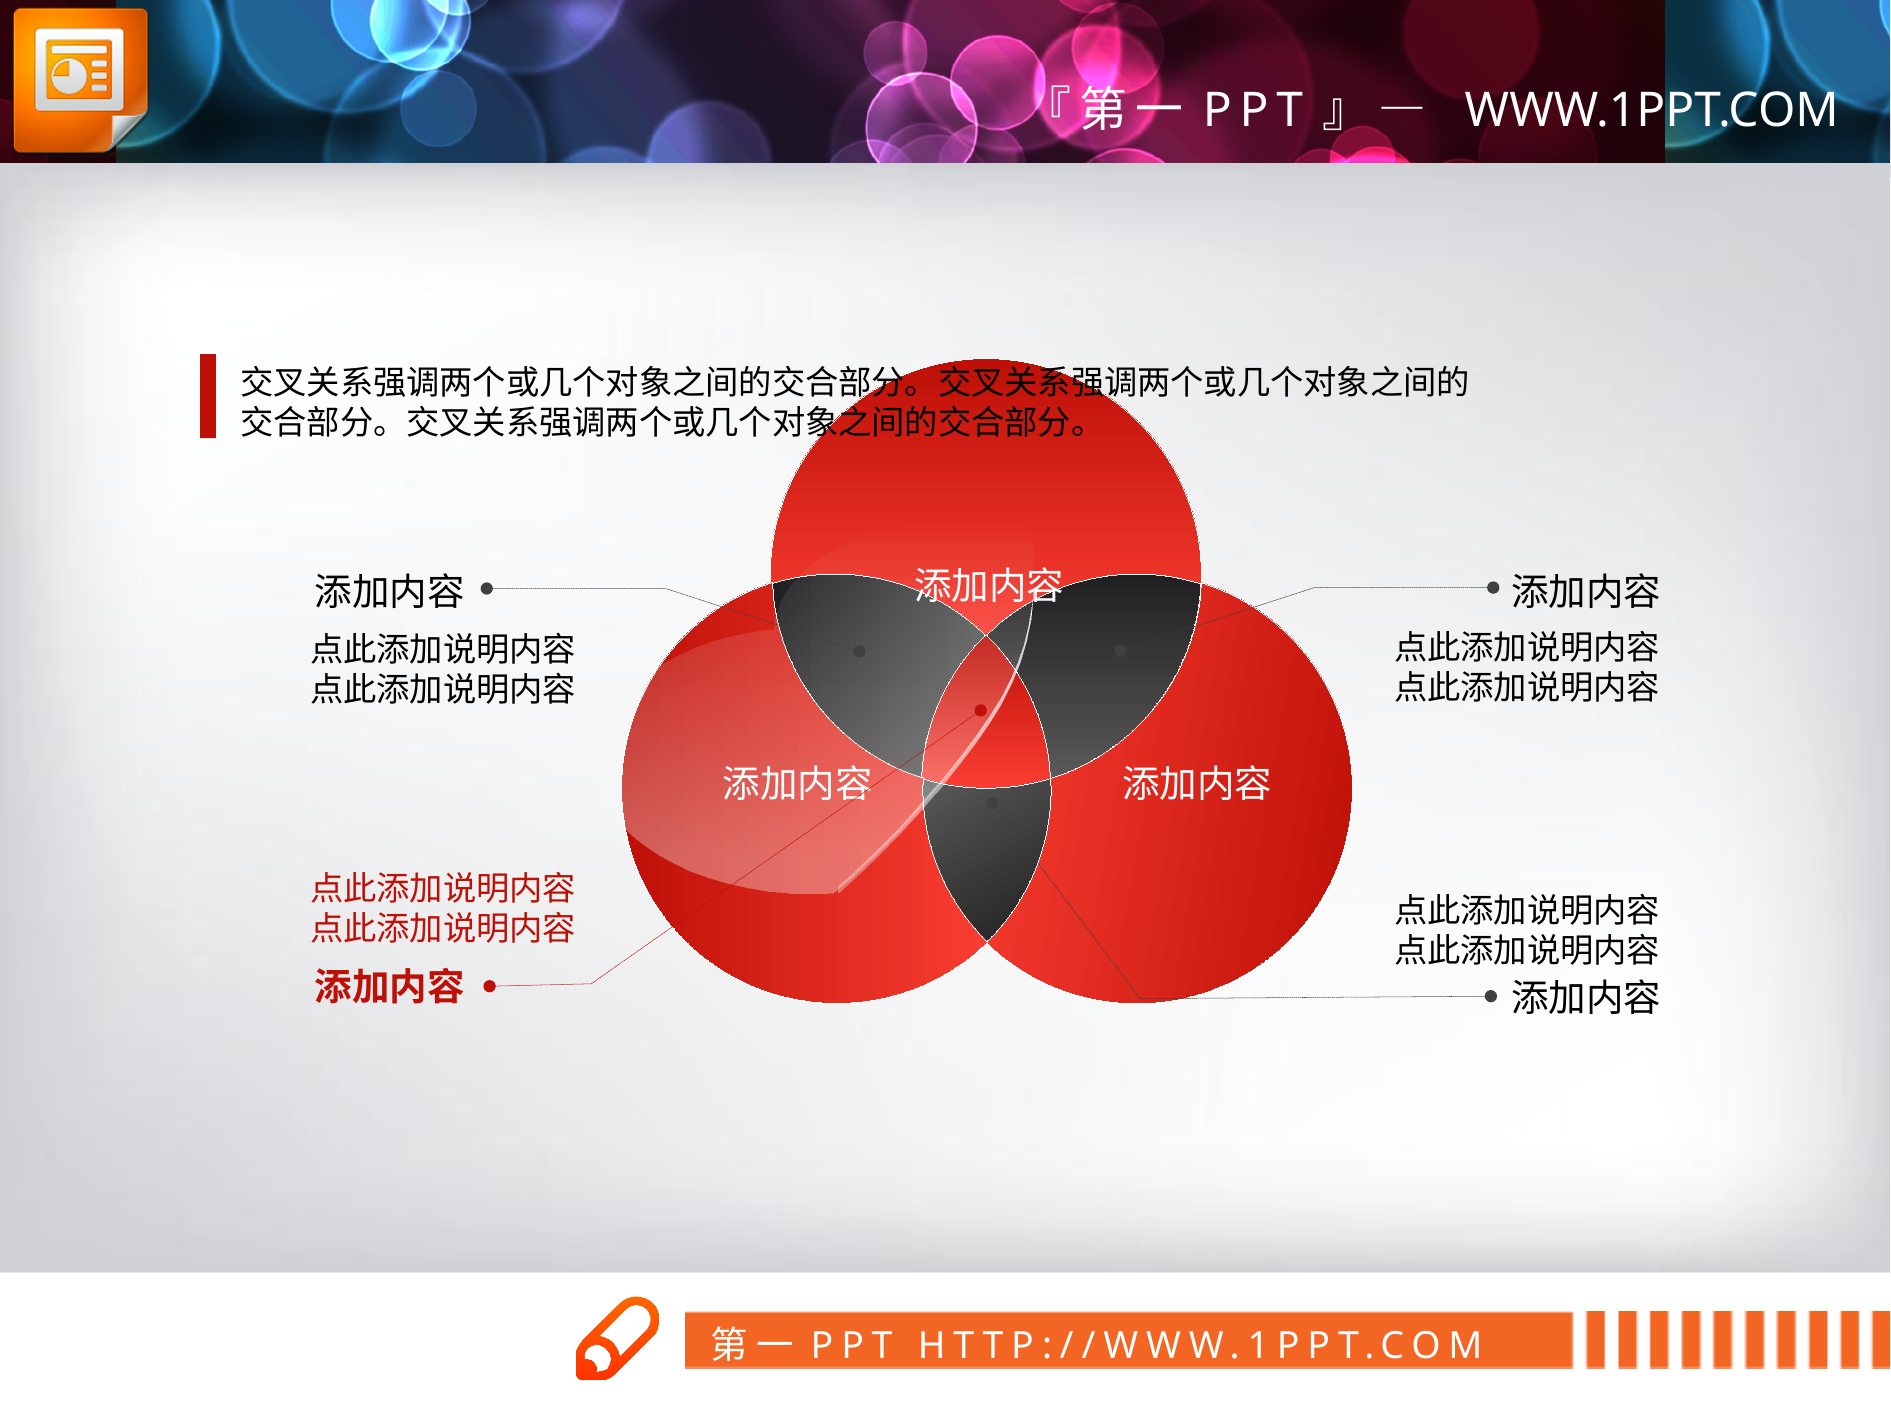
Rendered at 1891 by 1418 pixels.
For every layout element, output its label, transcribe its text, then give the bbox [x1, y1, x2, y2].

text_box [480, 582, 590, 606]
picture [0, 0, 1891, 1275]
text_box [595, 358, 1353, 1004]
text_box [1357, 944, 1496, 1003]
text_box [1357, 581, 1496, 611]
text_box 点此添加说明内容 点此添加说明内容 [1379, 881, 1676, 977]
text_box 添加内容 [299, 560, 480, 620]
text_box 点此添加说明内容 点此添加说明内容 [295, 860, 590, 955]
text_box [483, 955, 590, 993]
text_box 点此添加说明内容 点此添加说明内容 [1379, 618, 1676, 714]
text_box 添加内容 [1496, 967, 1677, 1027]
text_box 点此添加说明内容 点此添加说明内容 [295, 620, 590, 716]
text_box 添加内容 [299, 955, 480, 1016]
text_box 交叉关系强调两个或几个对象之间的交合部分。交叉关系强调两个或几个对象之间的 交合部分。交叉关系强调两个或几个对象之间的交合部分。 [225, 353, 1486, 449]
text_box [200, 354, 216, 439]
picture [685, 1311, 1891, 1369]
text_box 添加内容 [1496, 560, 1677, 621]
